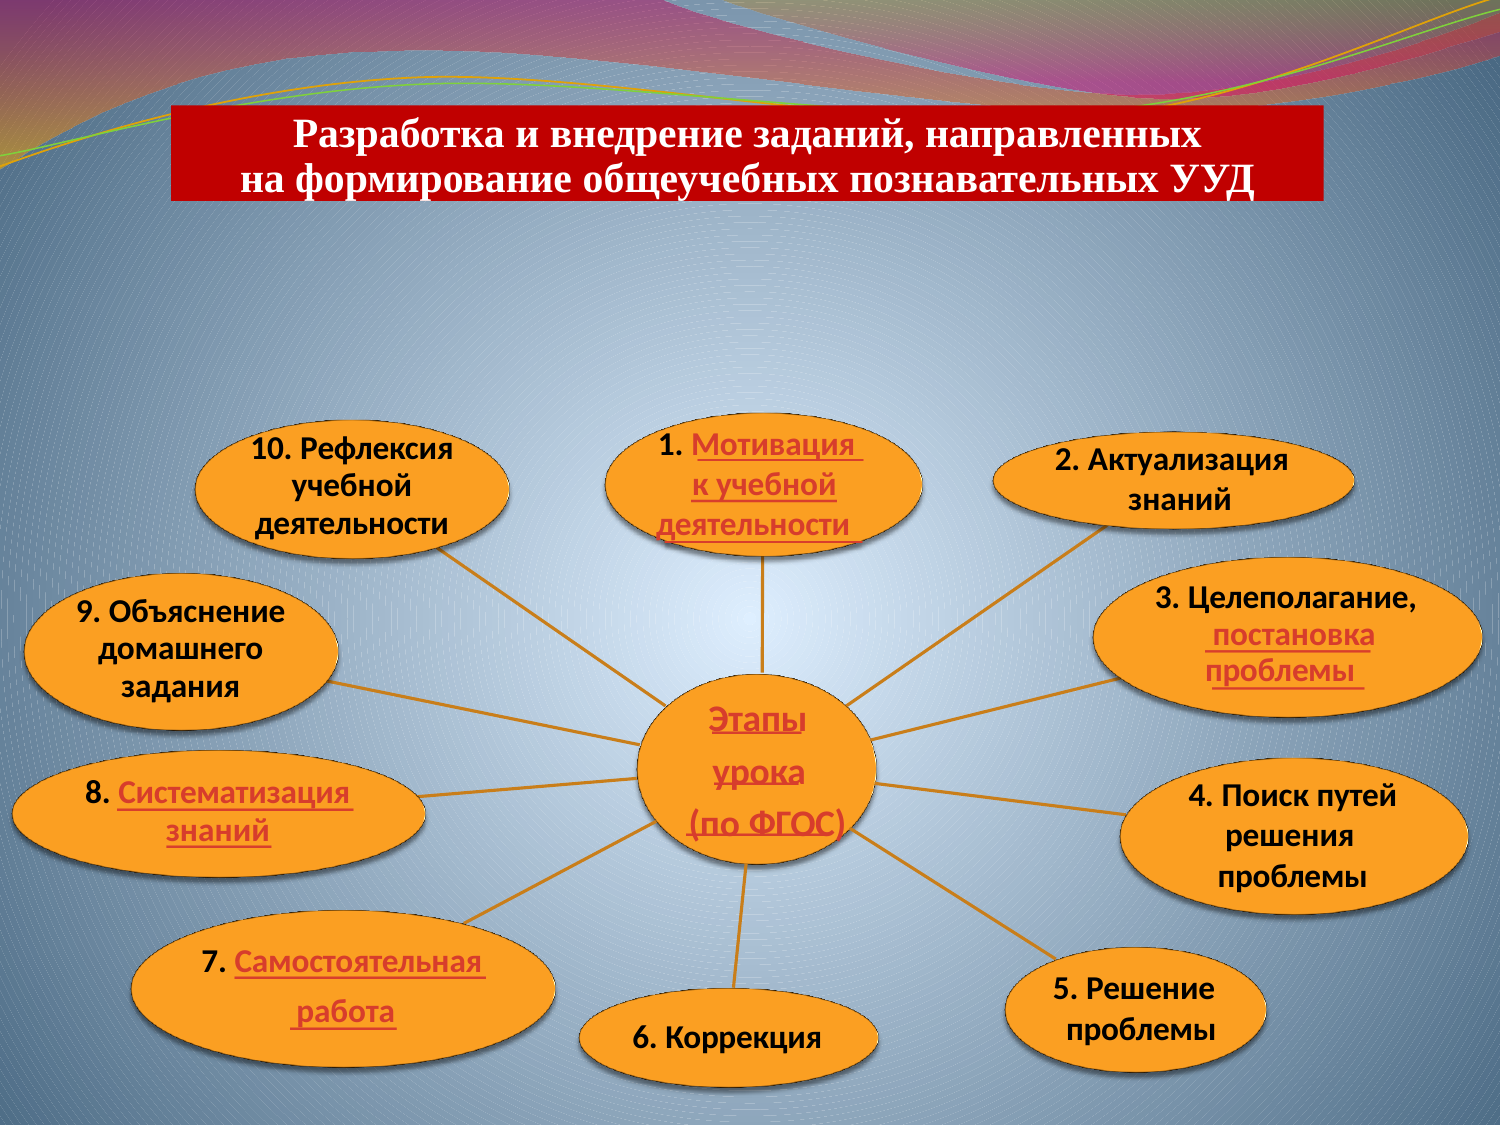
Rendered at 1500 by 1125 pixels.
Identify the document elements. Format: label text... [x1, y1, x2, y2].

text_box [597, 409, 929, 675]
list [837, 428, 844, 675]
text_box Разработка и внедрение заданий, направленных на формирование общеучебных познавательных УУД [171, 105, 1324, 201]
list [886, 864, 891, 1085]
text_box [844, 426, 1361, 708]
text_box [872, 756, 1476, 930]
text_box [571, 861, 886, 1100]
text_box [122, 819, 659, 1080]
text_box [4, 747, 639, 890]
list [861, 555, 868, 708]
title Результаты профессиональной деятельности. [571, 861, 664, 1091]
title Литература [122, 819, 644, 902]
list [668, 419, 675, 675]
title Принцип осмысленности [1273, 829, 1278, 930]
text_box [187, 416, 668, 708]
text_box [868, 554, 1489, 742]
picture [642, 685, 873, 861]
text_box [16, 570, 642, 747]
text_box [847, 826, 1273, 1085]
